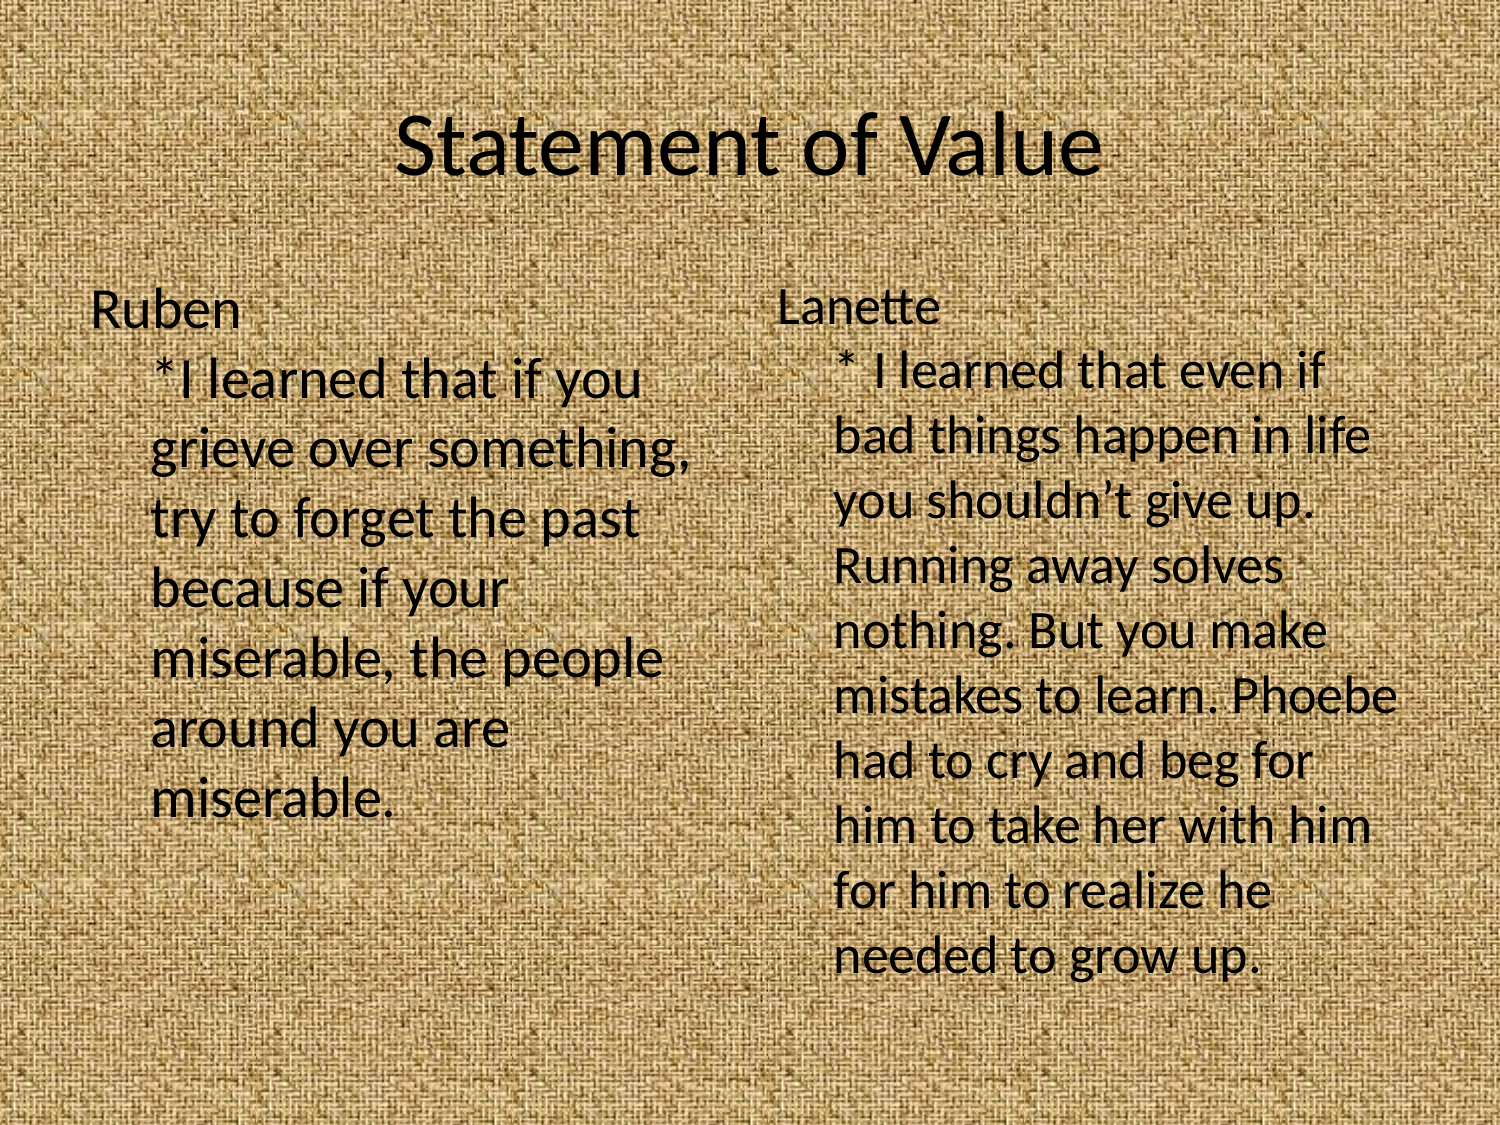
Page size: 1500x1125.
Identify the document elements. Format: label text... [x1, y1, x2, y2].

list Lanette * I learned that even if bad things happen in life you shouldn’t give up. Running away solves nothing. But you make mistakes to learn. Phoebe had to cry and beg for him to take her with him for him to realize he needed to grow up. [762, 262, 1426, 1006]
title Statement of Value [74, 44, 1426, 233]
picture [0, 0, 1500, 1125]
list Ruben *I learned that if you grieve over something, try to forget the past because if your miserable, the people around you are miserable. [74, 262, 738, 1006]
